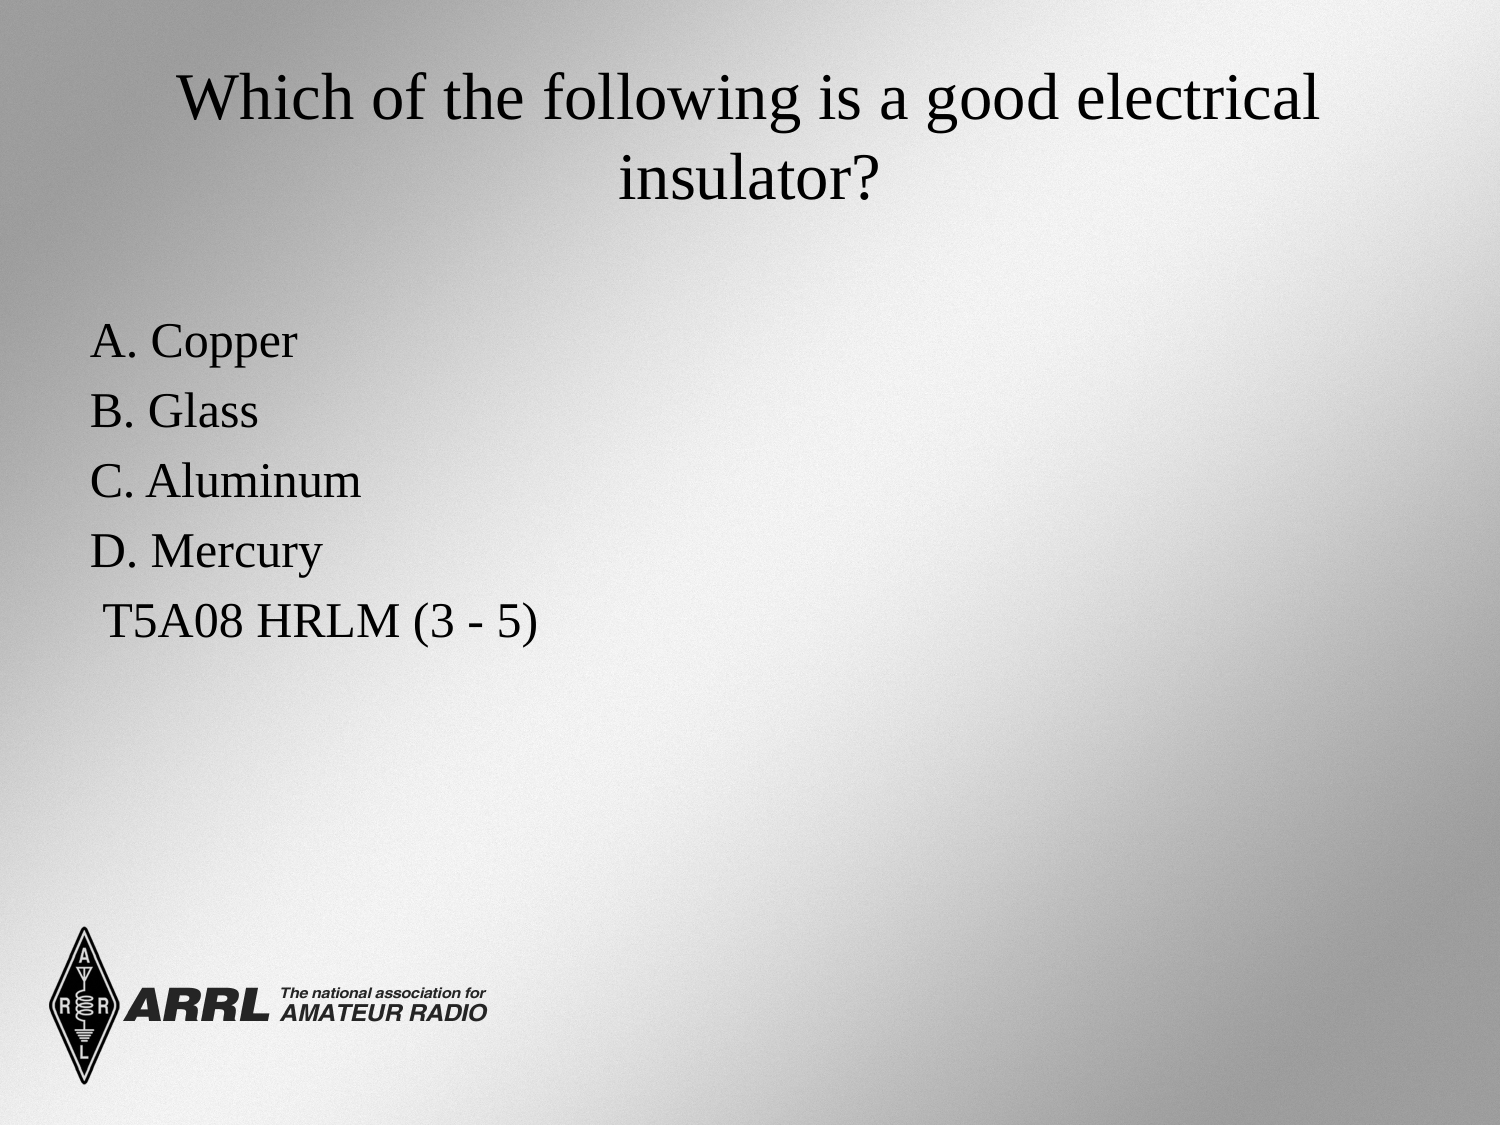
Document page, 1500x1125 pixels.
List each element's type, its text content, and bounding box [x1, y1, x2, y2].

list A. Copper B. Glass C. Aluminum D. Mercury T5A08 HRLM (3 - 5) [75, 299, 1425, 1005]
title Which of the following is a good electrical insulator? [75, 45, 1425, 233]
picture [0, 0, 1500, 1125]
